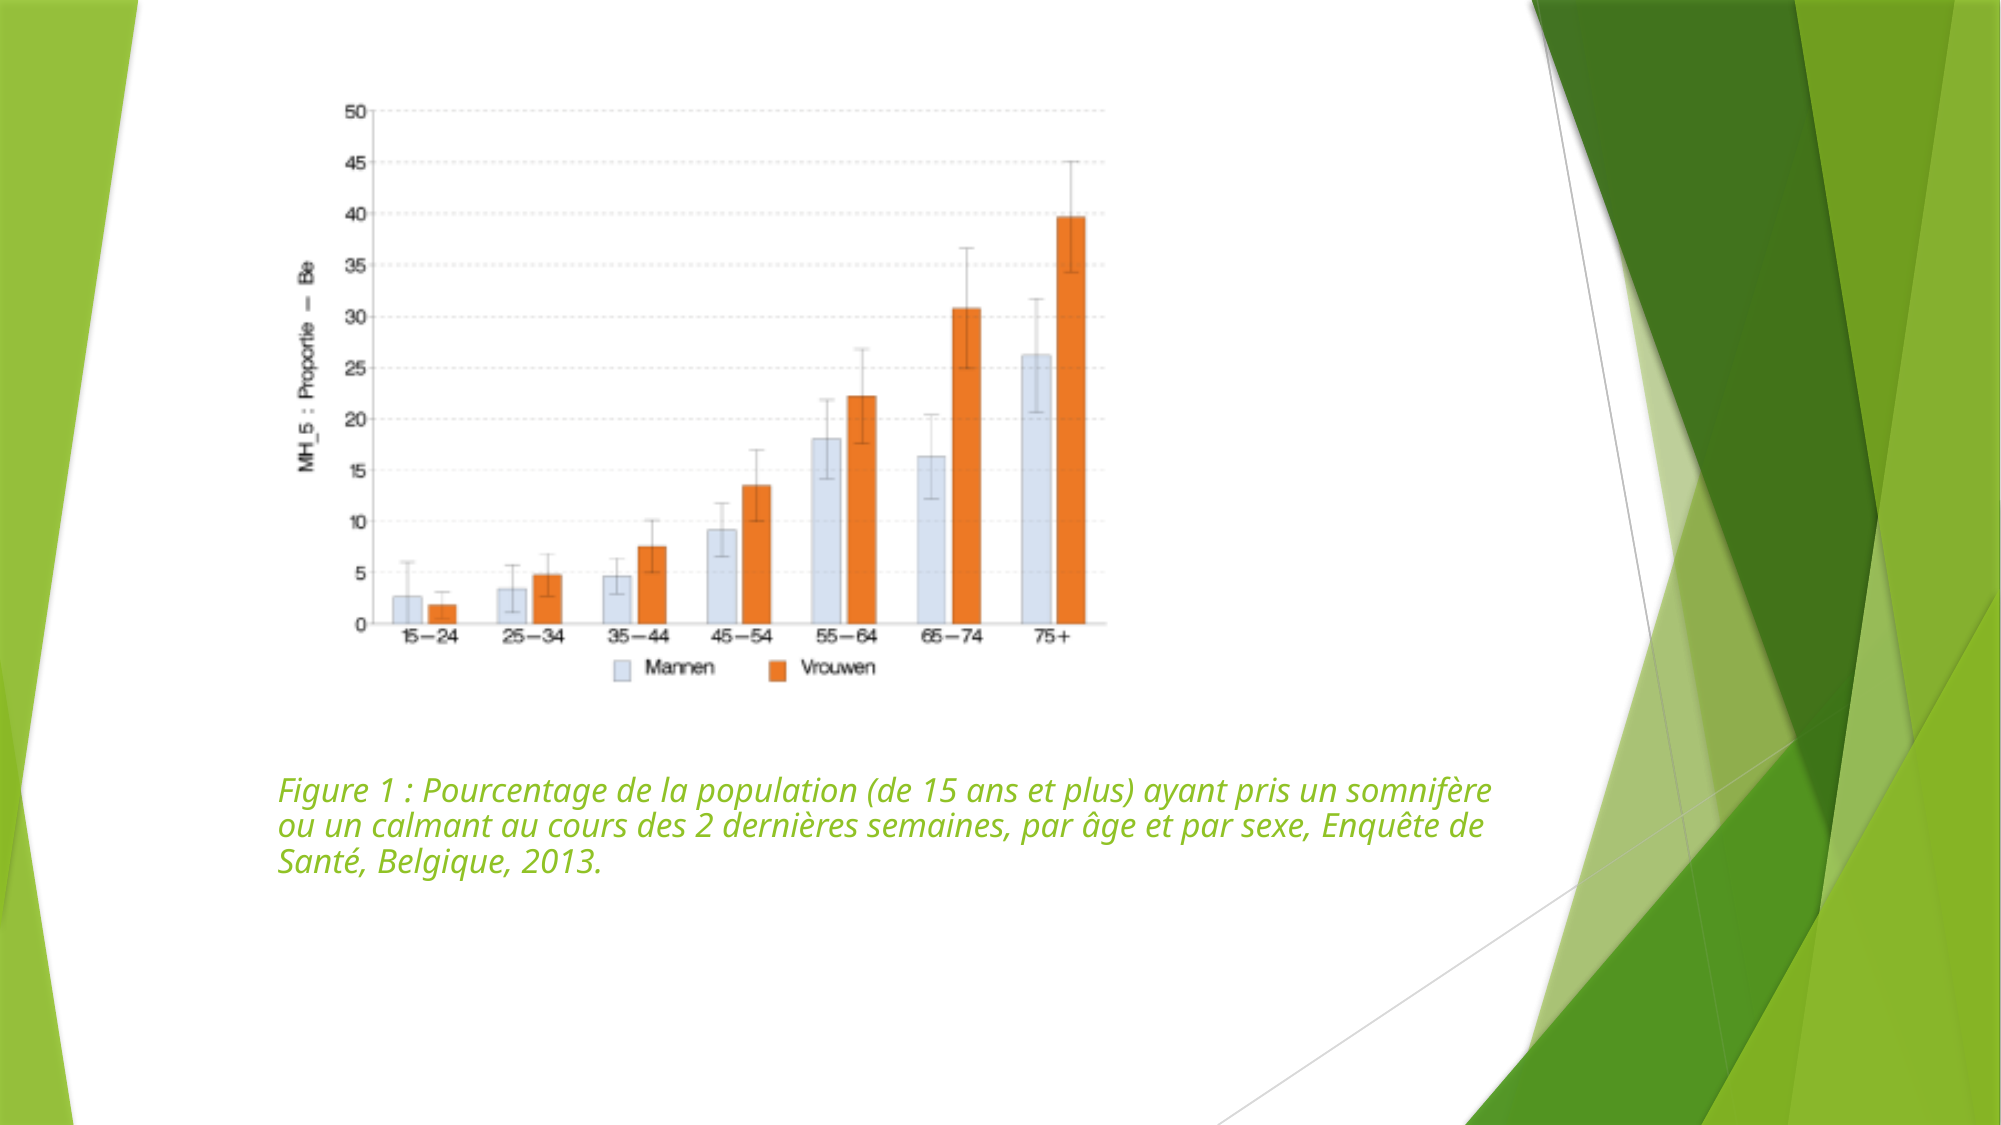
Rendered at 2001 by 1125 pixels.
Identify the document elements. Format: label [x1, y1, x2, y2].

text_box [0, 0, 2000, 1125]
picture [261, 99, 1202, 698]
